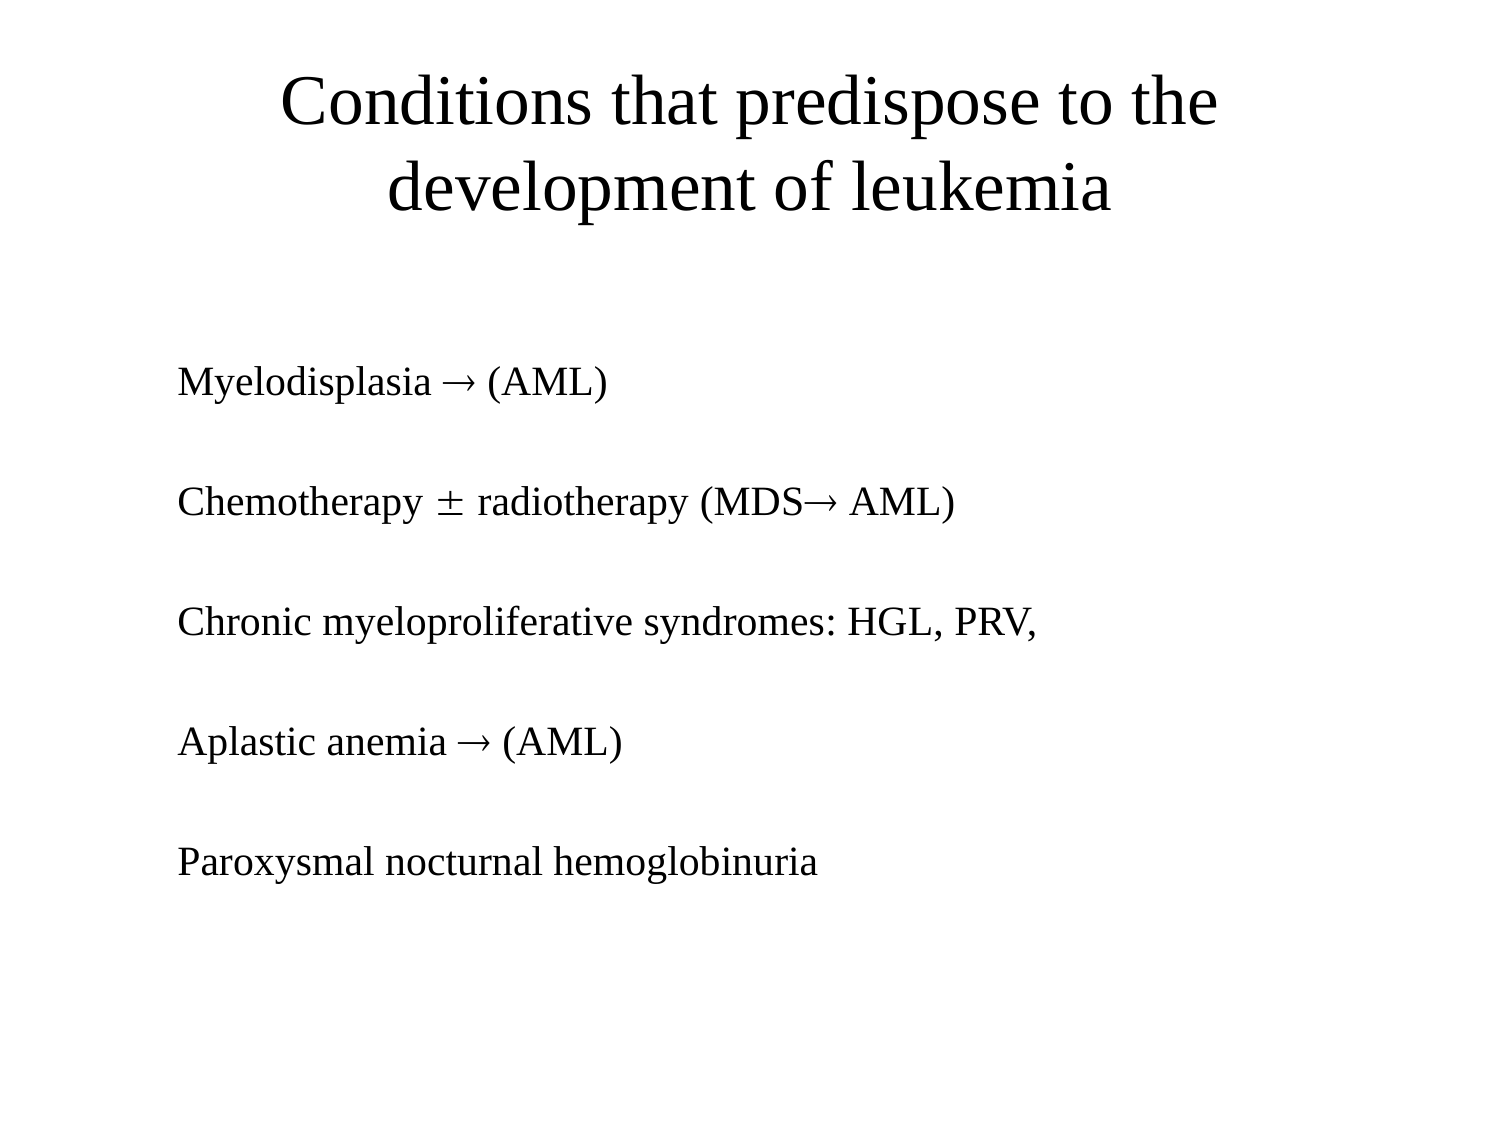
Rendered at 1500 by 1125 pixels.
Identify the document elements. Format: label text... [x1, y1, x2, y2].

title Conditions that predispose to the development of leukemia [75, 45, 1425, 233]
text_box Мyelodisplasia  (AML) Chemotherapy  radiotherapy (MDS AML) Chronic myeloproliferative syndromes: HGL, PRV, Aplastic anemia  (AML) Paroxysmal nocturnal hemoglobinuria [162, 336, 1363, 892]
